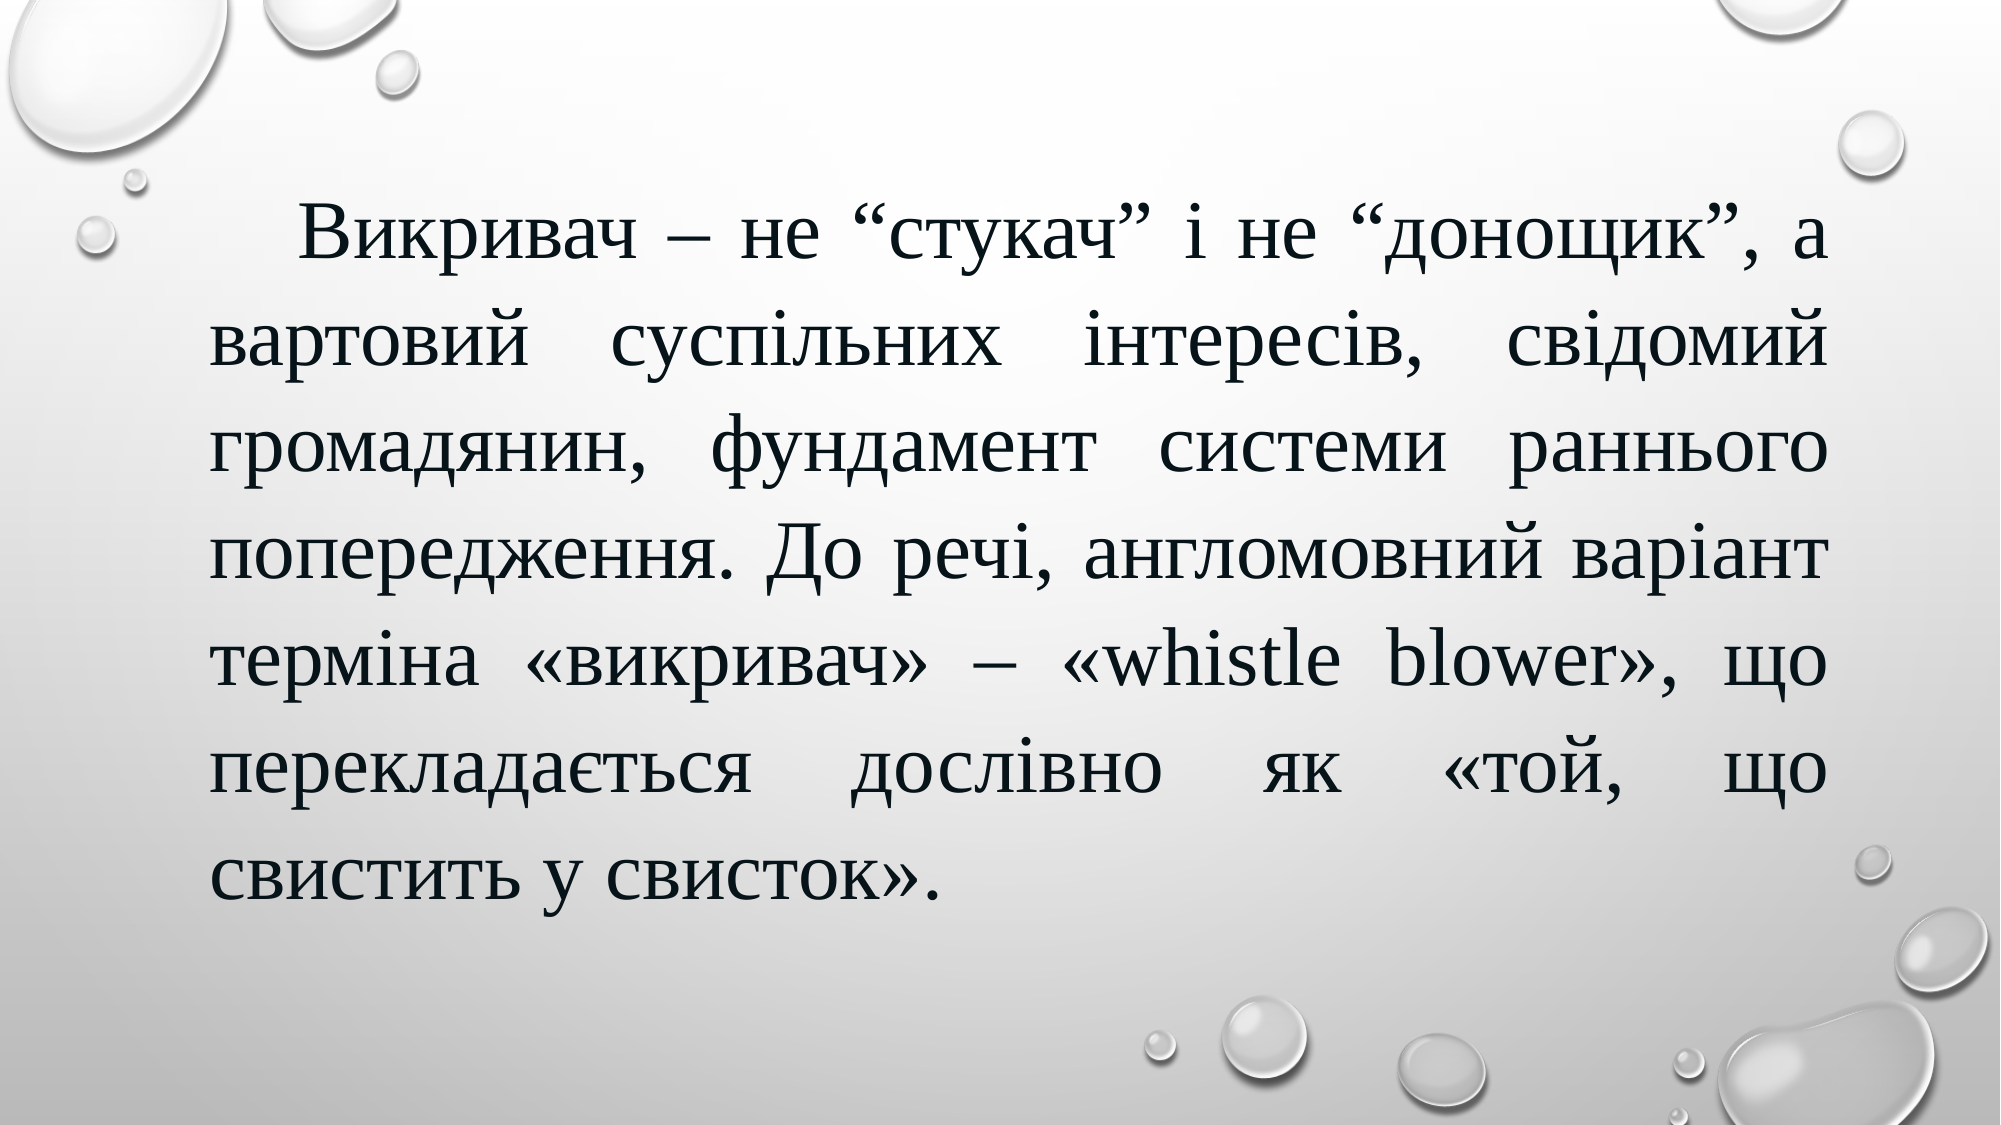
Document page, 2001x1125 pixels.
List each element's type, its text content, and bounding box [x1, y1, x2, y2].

picture [0, 0, 2000, 1125]
text_box Викривач – не “стукач” і не “донощик”, а вартовий суспільних інтересів, свідомий громадянин, фундамент системи раннього попередження. До речі, англомовний варіант терміна «викривач» – «whistle blower», що перекладається дослівно як «той, що свистить у свисток». [194, 160, 1846, 924]
